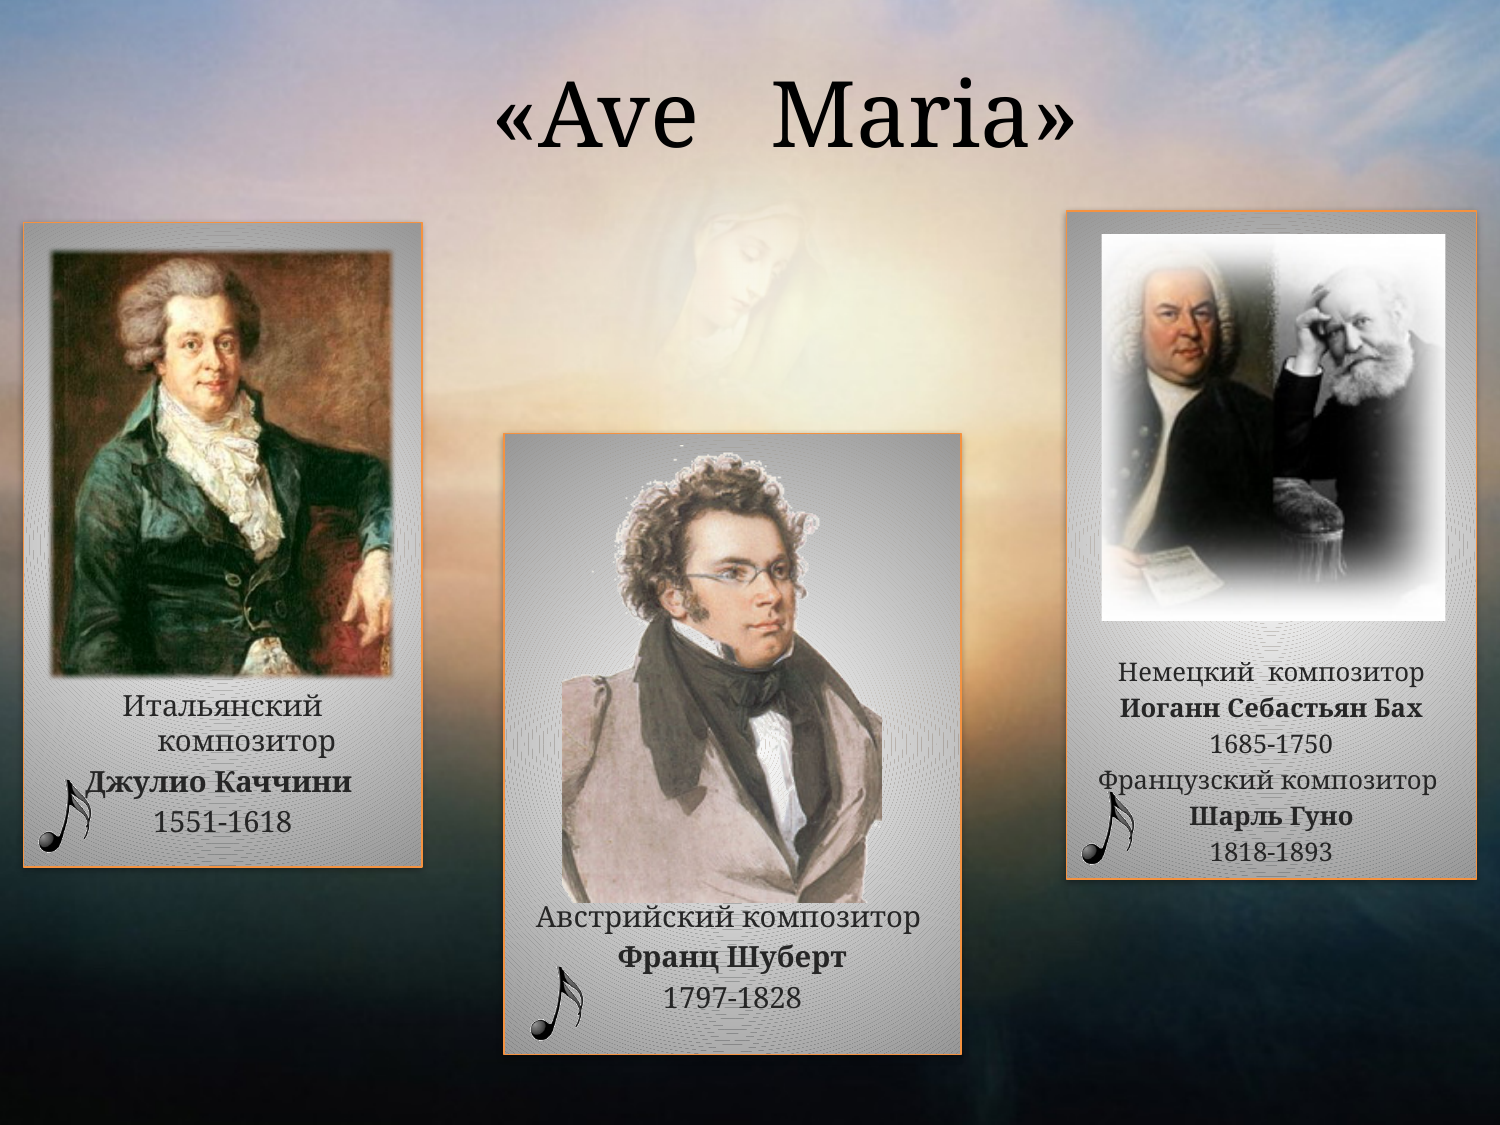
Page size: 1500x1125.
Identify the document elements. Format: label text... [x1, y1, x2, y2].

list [562, 445, 882, 903]
picture [0, 0, 1500, 1125]
text_box Немецкий композитор Иоганн Себастьян Бах 1685-1750 Французский композитор Шарль Гуно 1818-1893 [1066, 210, 1477, 880]
title «Ave Maria» [23, 45, 1477, 176]
list Итальянский композитор Джулио Каччини 1551-1618 [23, 222, 423, 868]
text_box Австрийский композитор Франц Шуберт 1797-1828 [503, 433, 962, 1055]
